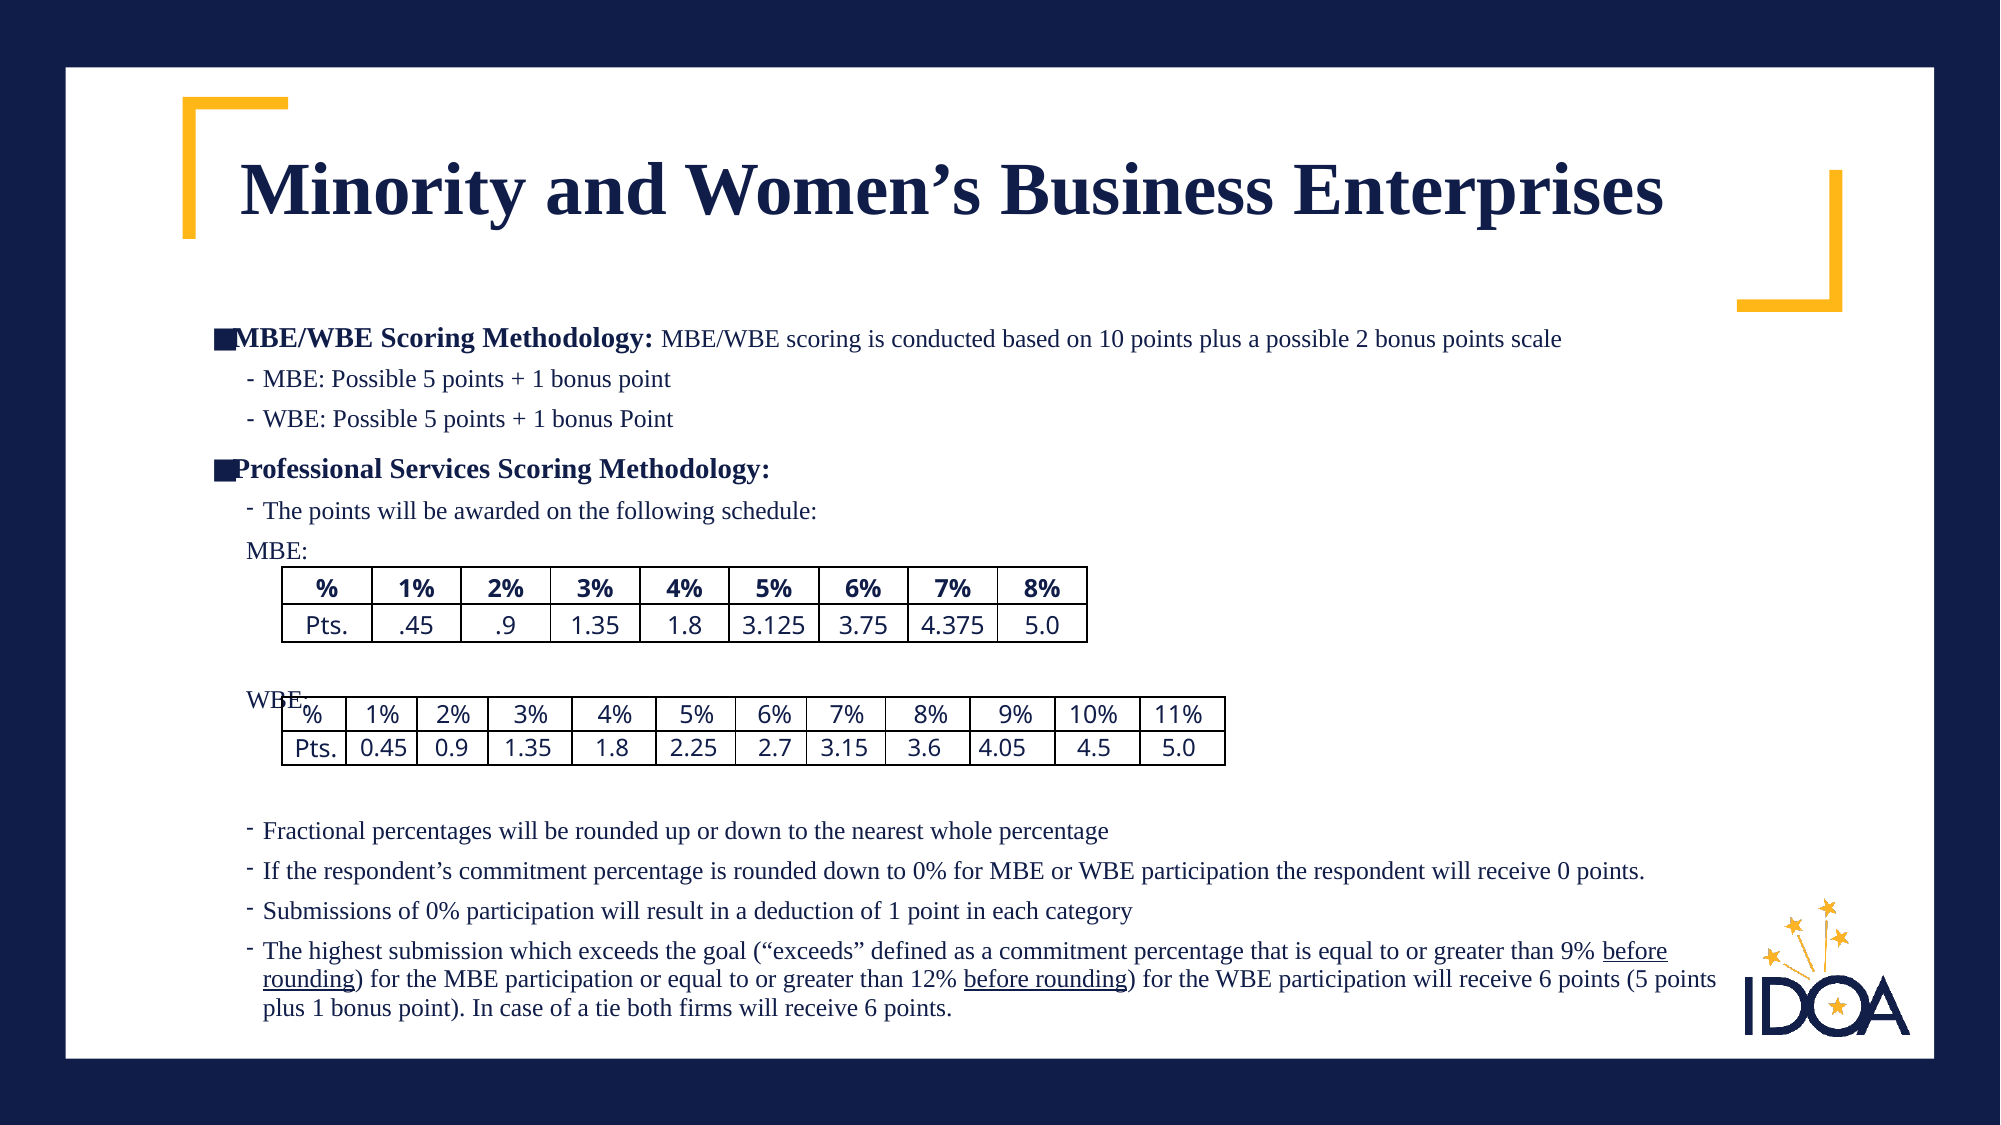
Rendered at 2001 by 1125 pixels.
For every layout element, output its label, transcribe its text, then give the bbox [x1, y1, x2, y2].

table_cell 0.9 [418, 732, 487, 764]
table_header 3% [551, 568, 639, 603]
table_cell 3.6 [886, 732, 969, 764]
table_cell 2.7 [736, 732, 806, 764]
table_header % [283, 698, 345, 730]
table_header 3% [489, 698, 571, 730]
table_header 9% [971, 698, 1054, 730]
table_cell 1.8 [641, 605, 728, 641]
table_header 7% [807, 698, 885, 730]
table_cell 5.0 [1141, 732, 1224, 764]
table_header 5% [730, 568, 818, 603]
table_header 2% [418, 698, 487, 730]
table_cell 4.5 [1056, 732, 1139, 764]
title Minority and Women’s Business Enterprises [225, 142, 1800, 279]
table_cell 3.125 [730, 605, 818, 641]
picture [1702, 857, 1959, 1114]
table_header 8% [886, 698, 969, 730]
table_header 1% [347, 698, 416, 730]
table_header 4% [573, 698, 655, 730]
table_header 4% [641, 568, 728, 603]
table_cell 5.0 [998, 605, 1086, 641]
table_header 7% [909, 568, 997, 603]
table_cell 2.25 [657, 732, 735, 764]
table_cell Pts. [283, 732, 345, 764]
table_cell Pts. [283, 605, 371, 641]
table_cell 3.15 [807, 732, 885, 764]
table_header 5% [657, 698, 735, 730]
table_cell 1.35 [489, 732, 571, 764]
table_header 6% [736, 698, 806, 730]
table_cell 3.75 [820, 605, 907, 641]
table_cell .9 [462, 605, 550, 641]
table_cell 4.375 [909, 605, 997, 641]
table_header 8% [998, 568, 1086, 603]
table_header % [283, 568, 371, 603]
table_cell 1.35 [551, 605, 639, 641]
table_header 1% [373, 568, 460, 603]
table_header 11% [1141, 698, 1224, 730]
table_cell 1.8 [573, 732, 655, 764]
table_header 6% [820, 568, 907, 603]
table_cell 4.05 [971, 732, 1054, 764]
table_cell 0.45 [347, 732, 416, 764]
table_header 10% [1056, 698, 1139, 730]
list MBE/WBE Scoring Methodology: MBE/WBE scoring is conducted based on 10 points plus a possible 2 bonus points scale MBE: Possible 5 points + 1 bonus point WBE: Possible 5 points + 1 bonus Point Professional Services Scoring Methodology: The points will be awarded on the following schedule: MBE: WBE: Fractional percentages will be rounded up or down to the nearest whole percentage If the respondent’s commitment percentage is rounded down to 0% for MBE or WBE participation the respondent will receive 0 points. Submissions of 0% participation will result in a deduction of 1 point in each category The highest submission which exceeds the goal (“exceeds” defined as a commitment percentage that is equal to or greater than 9% before rounding) for the MBE participation or equal to or greater than 12% before rounding) for the WBE participation will receive 6 points (5 points plus 1 bonus point). In case of a tie both firms will receive 6 points. [196, 313, 1772, 1033]
table_header 2% [462, 568, 550, 603]
table_cell .45 [373, 605, 460, 641]
